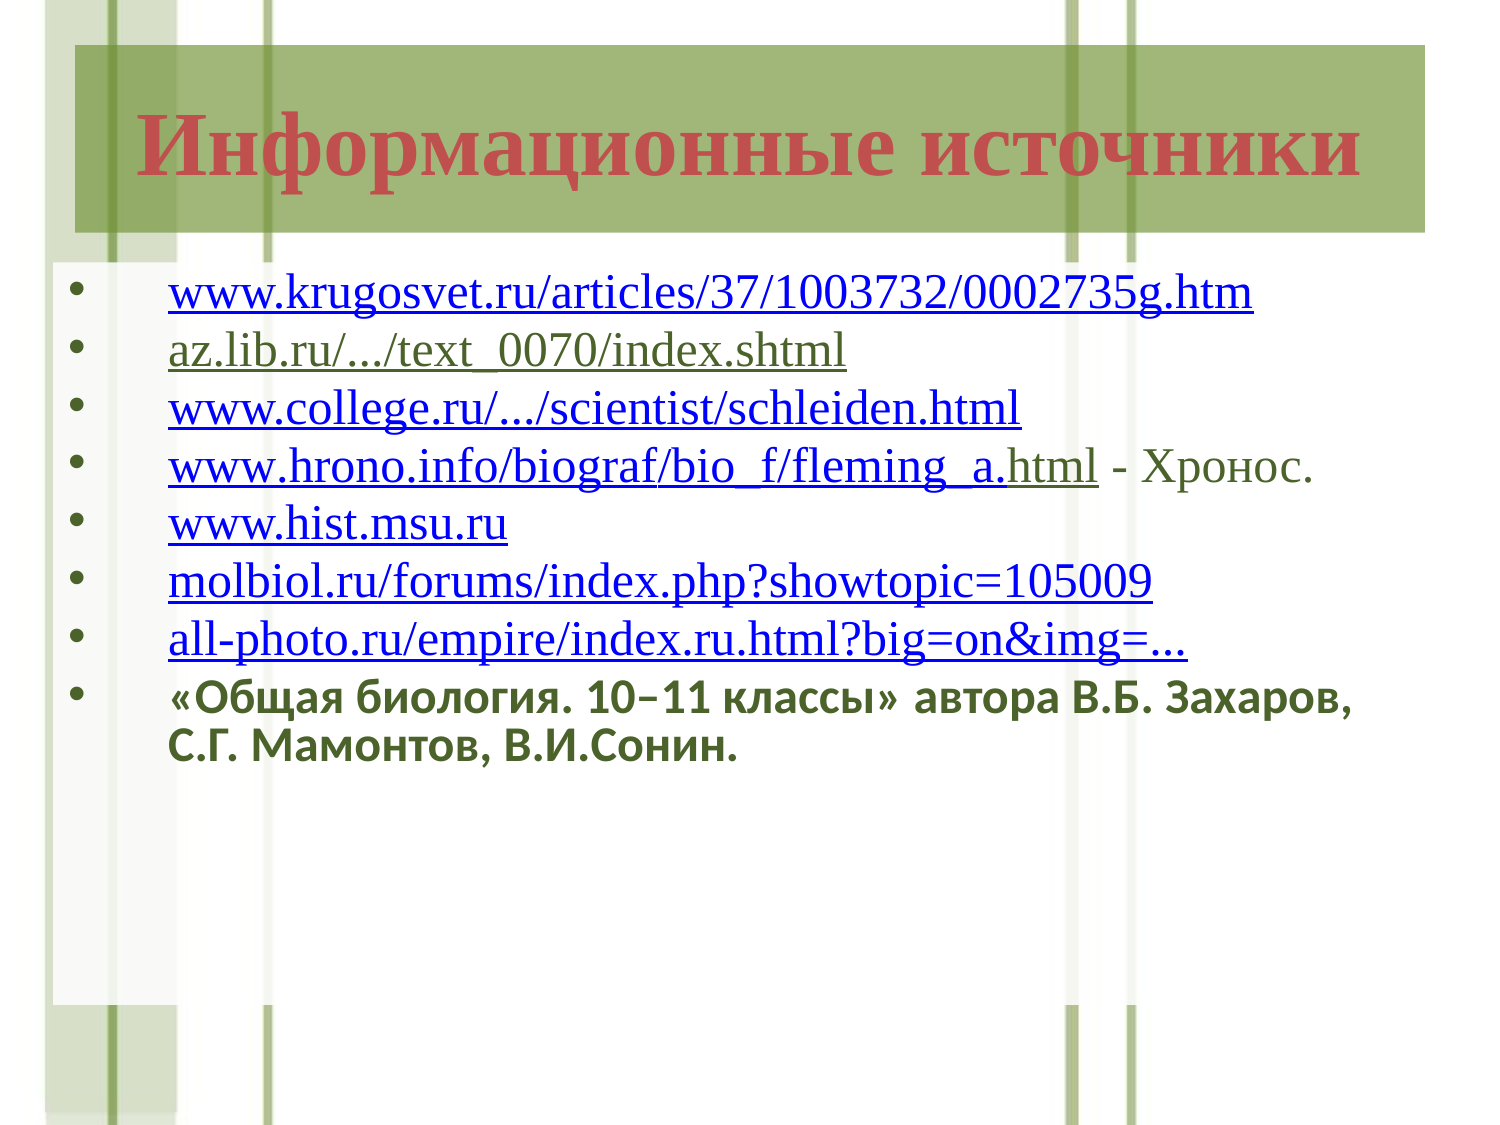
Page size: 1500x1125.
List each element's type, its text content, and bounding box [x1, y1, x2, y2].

list www.krugosvet.ru/articles/37/1003732/0002735g.htm az.lib.ru/.../text_0070/index.shtml www.college.ru/.../scientist/schleiden.html www.hrono.info/biograf/bio_f/fleming_a.html - Хронос. www.hist.msu.ru molbiol.ru/forums/index.php?showtopic=105009 all-photo.ru/empire/index.ru.html?big=on&img=... «Общая биология. 10–11 классы» автора В.Б. Захаров, С.Г. Мамонтов, В.И.Сонин. [52, 262, 1426, 1006]
picture [0, 0, 1500, 1125]
title Информационные источники [74, 44, 1426, 233]
